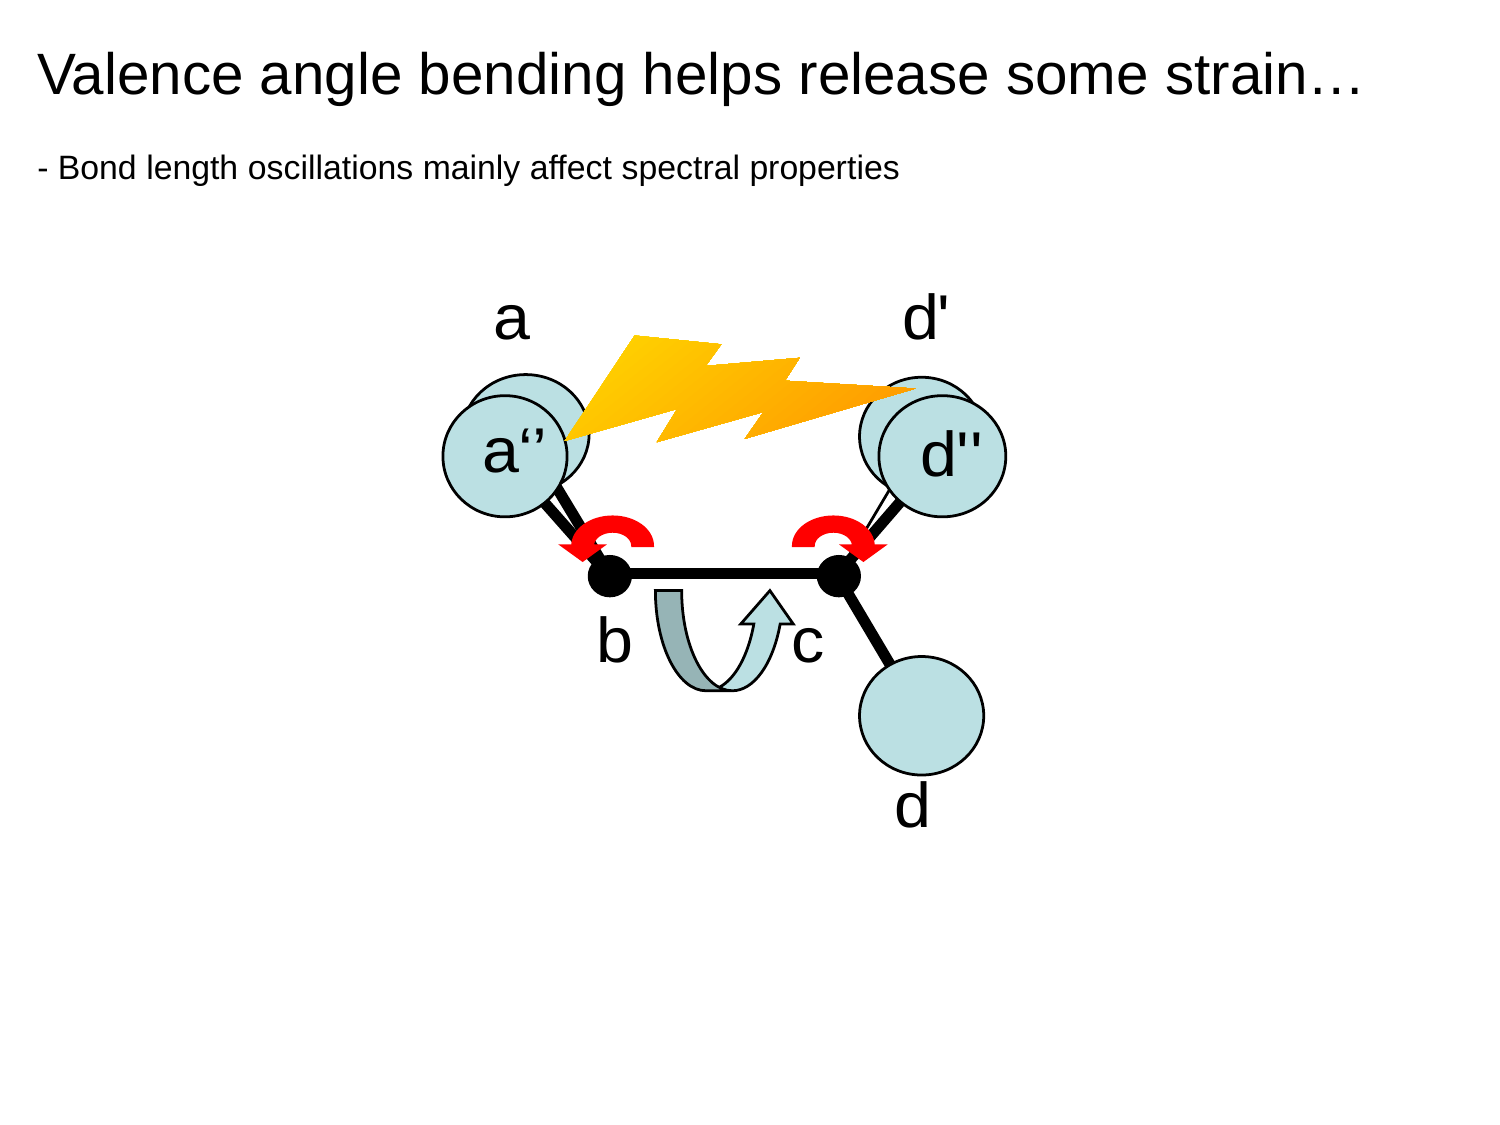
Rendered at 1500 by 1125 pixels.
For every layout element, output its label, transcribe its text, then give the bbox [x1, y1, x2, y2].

text_box Valence angle bending helps release some strain… - Bond length oscillations mainly affect spectral properties [22, 29, 1500, 194]
picture [438, 254, 1027, 856]
